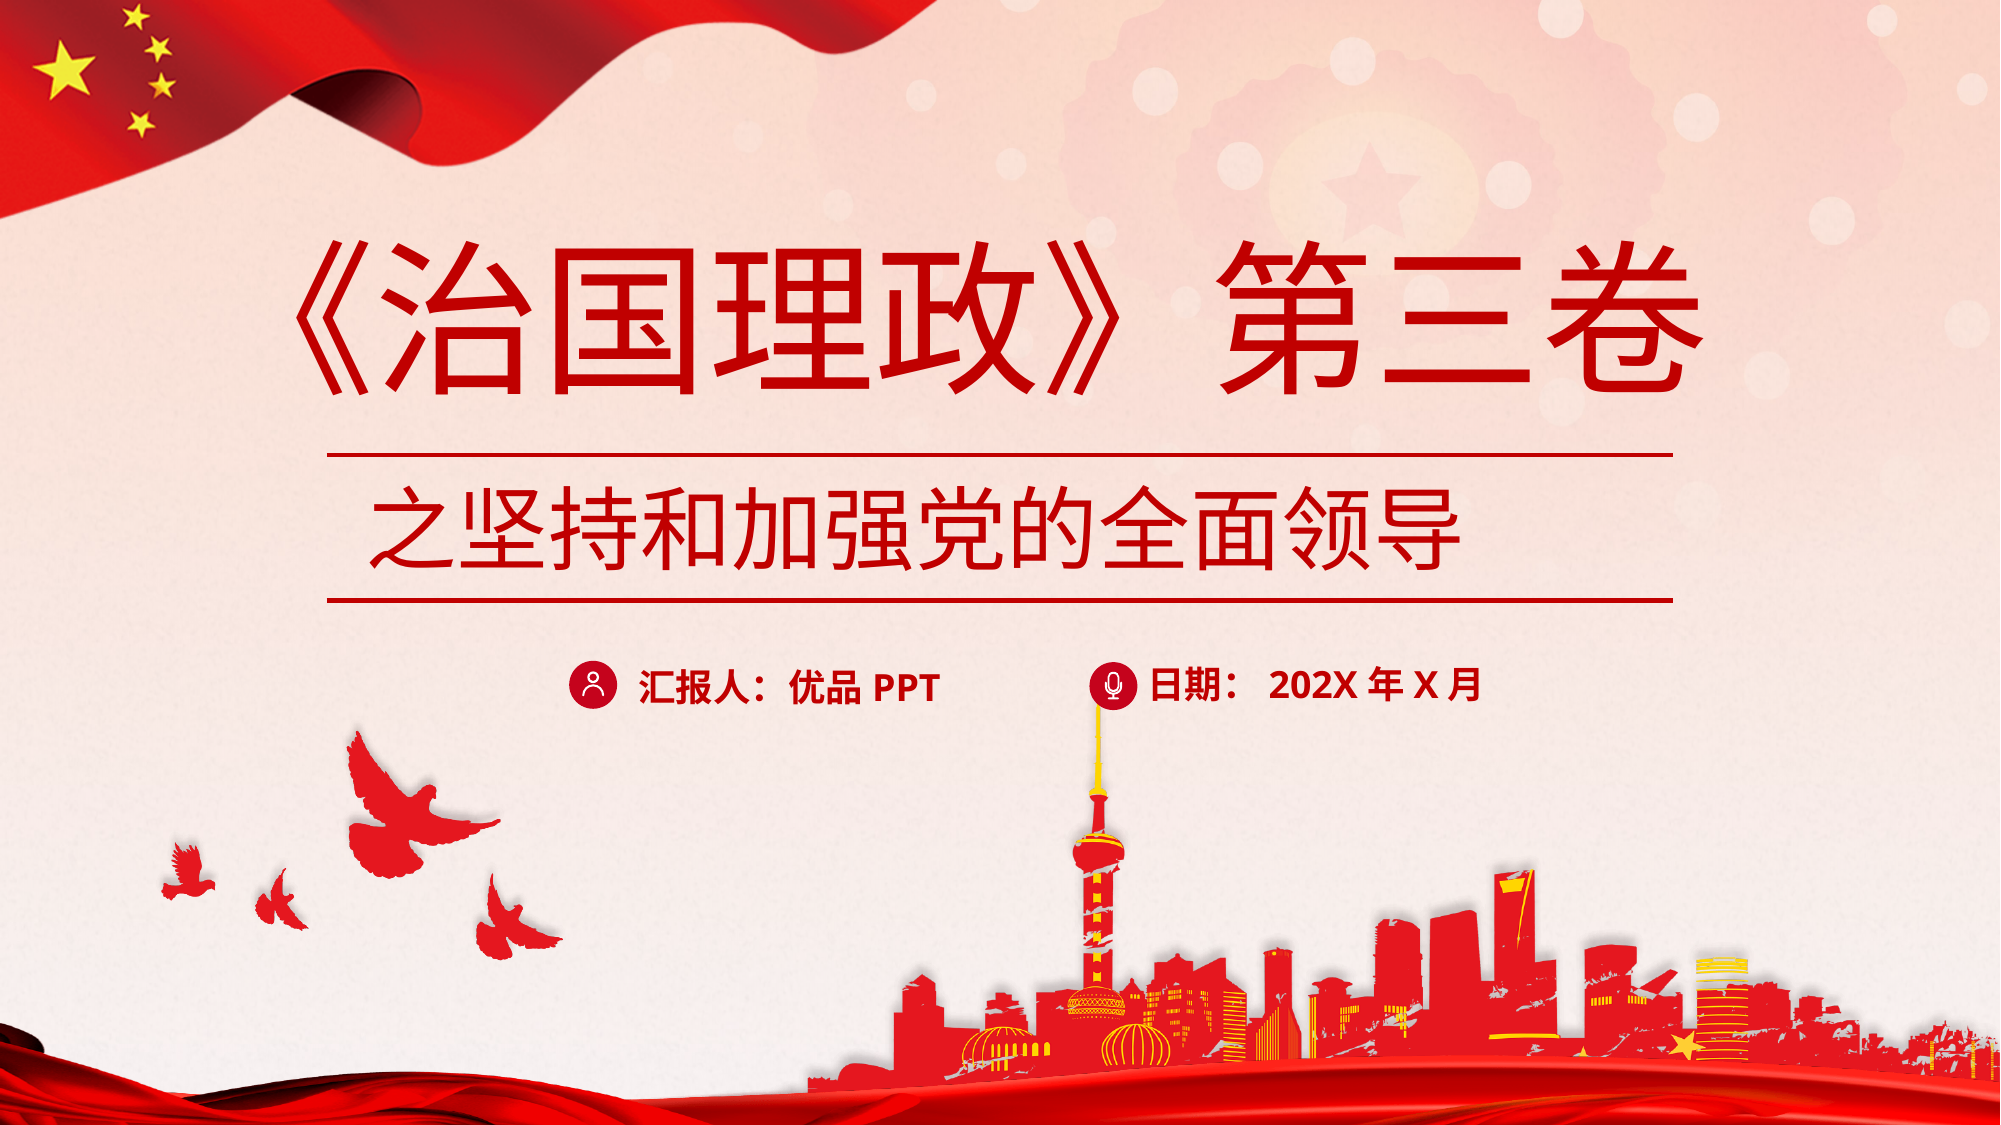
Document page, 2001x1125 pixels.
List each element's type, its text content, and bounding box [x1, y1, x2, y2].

picture [120, 717, 570, 981]
text_box 《治国理政》第三卷 [193, 207, 1724, 423]
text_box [1089, 654, 1486, 715]
picture [0, 647, 2000, 1125]
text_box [326, 455, 1674, 601]
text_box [569, 657, 957, 718]
picture [0, 0, 1076, 264]
